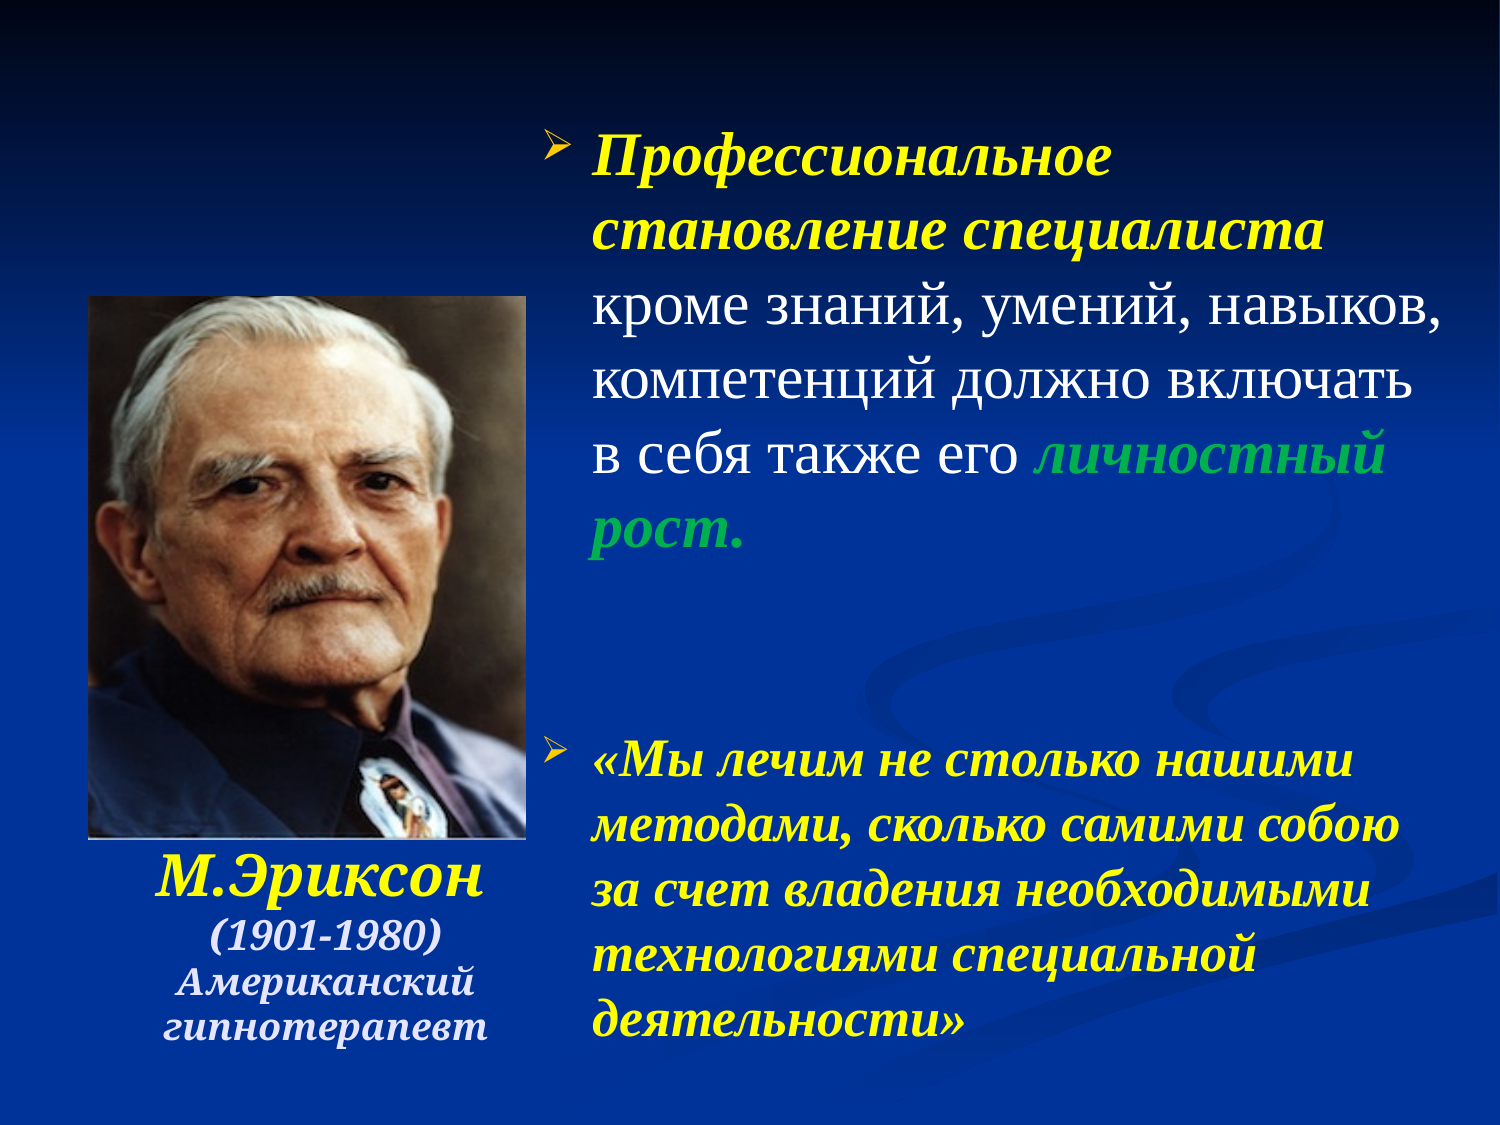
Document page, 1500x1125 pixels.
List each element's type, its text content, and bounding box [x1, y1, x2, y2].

picture [88, 296, 526, 840]
list Профессиональное становление специалиста кроме знаний, умений, навыков, компетенций должно включать в себя также его личностный рост. «Мы лечим не столько нашими методами, сколько самими собою за счет владения необходимыми технологиями специальной деятельности» [525, 18, 1463, 1071]
title М.Эриксон (1901-1980) Американский гипнотерапевт [0, 869, 652, 1107]
